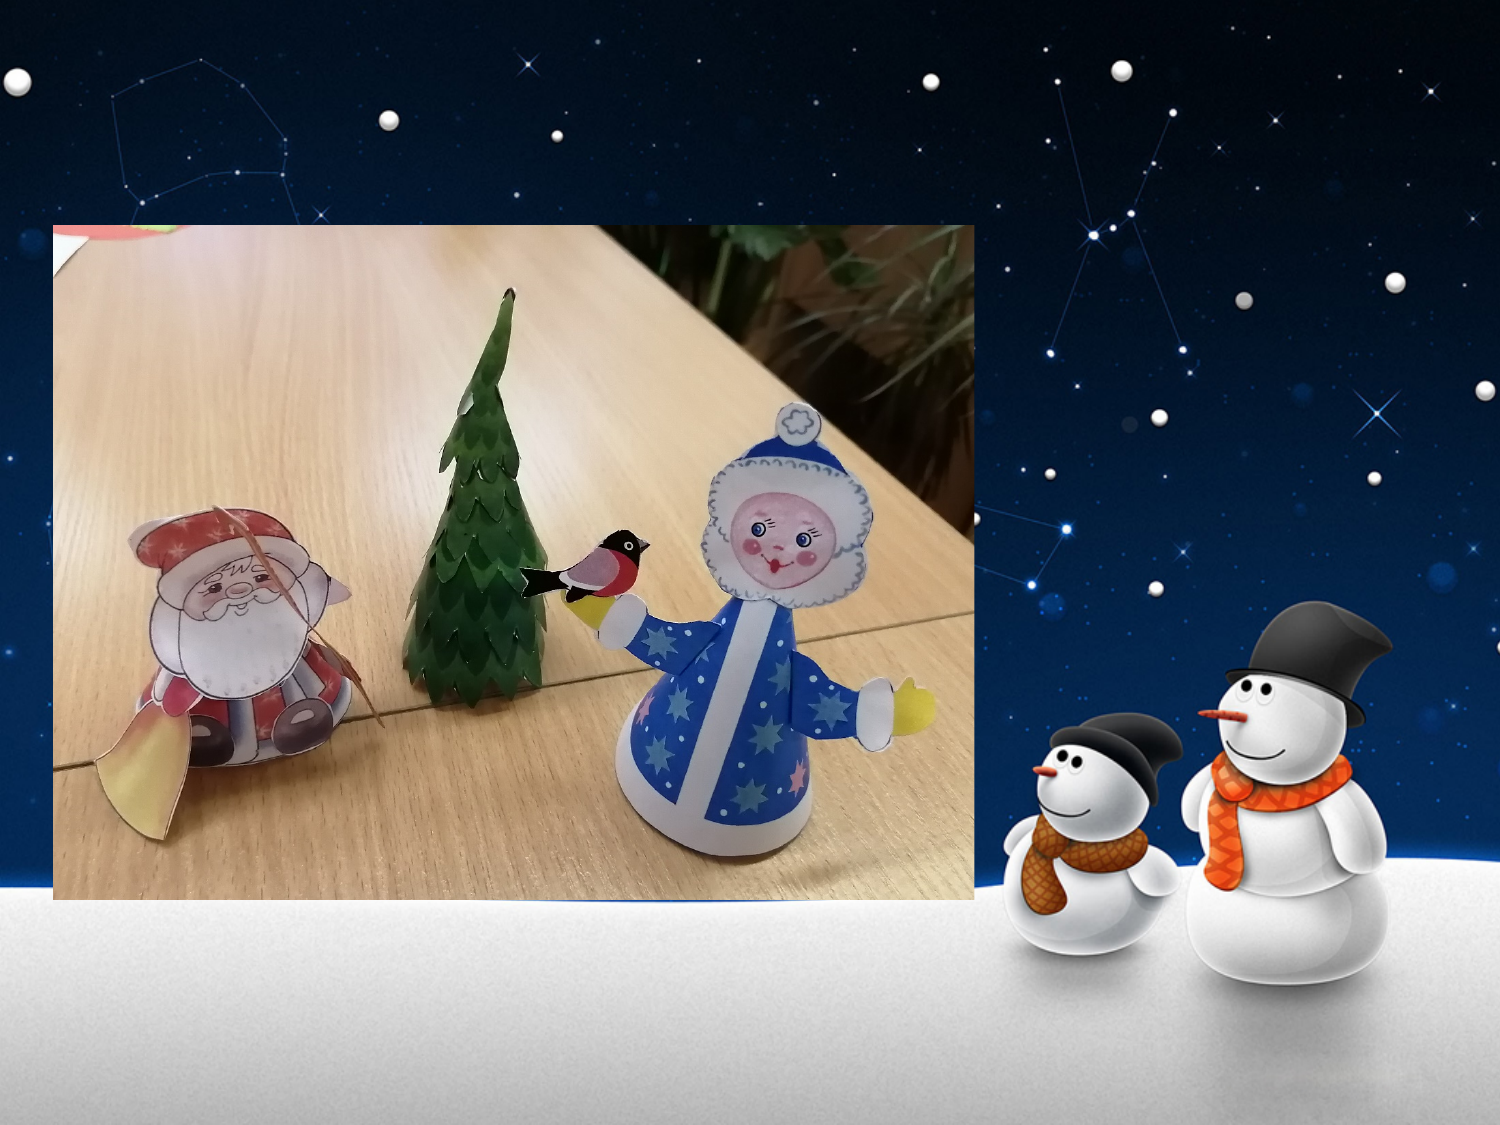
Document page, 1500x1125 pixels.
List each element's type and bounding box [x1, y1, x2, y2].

picture [0, 0, 1500, 1125]
list [52, 225, 975, 900]
